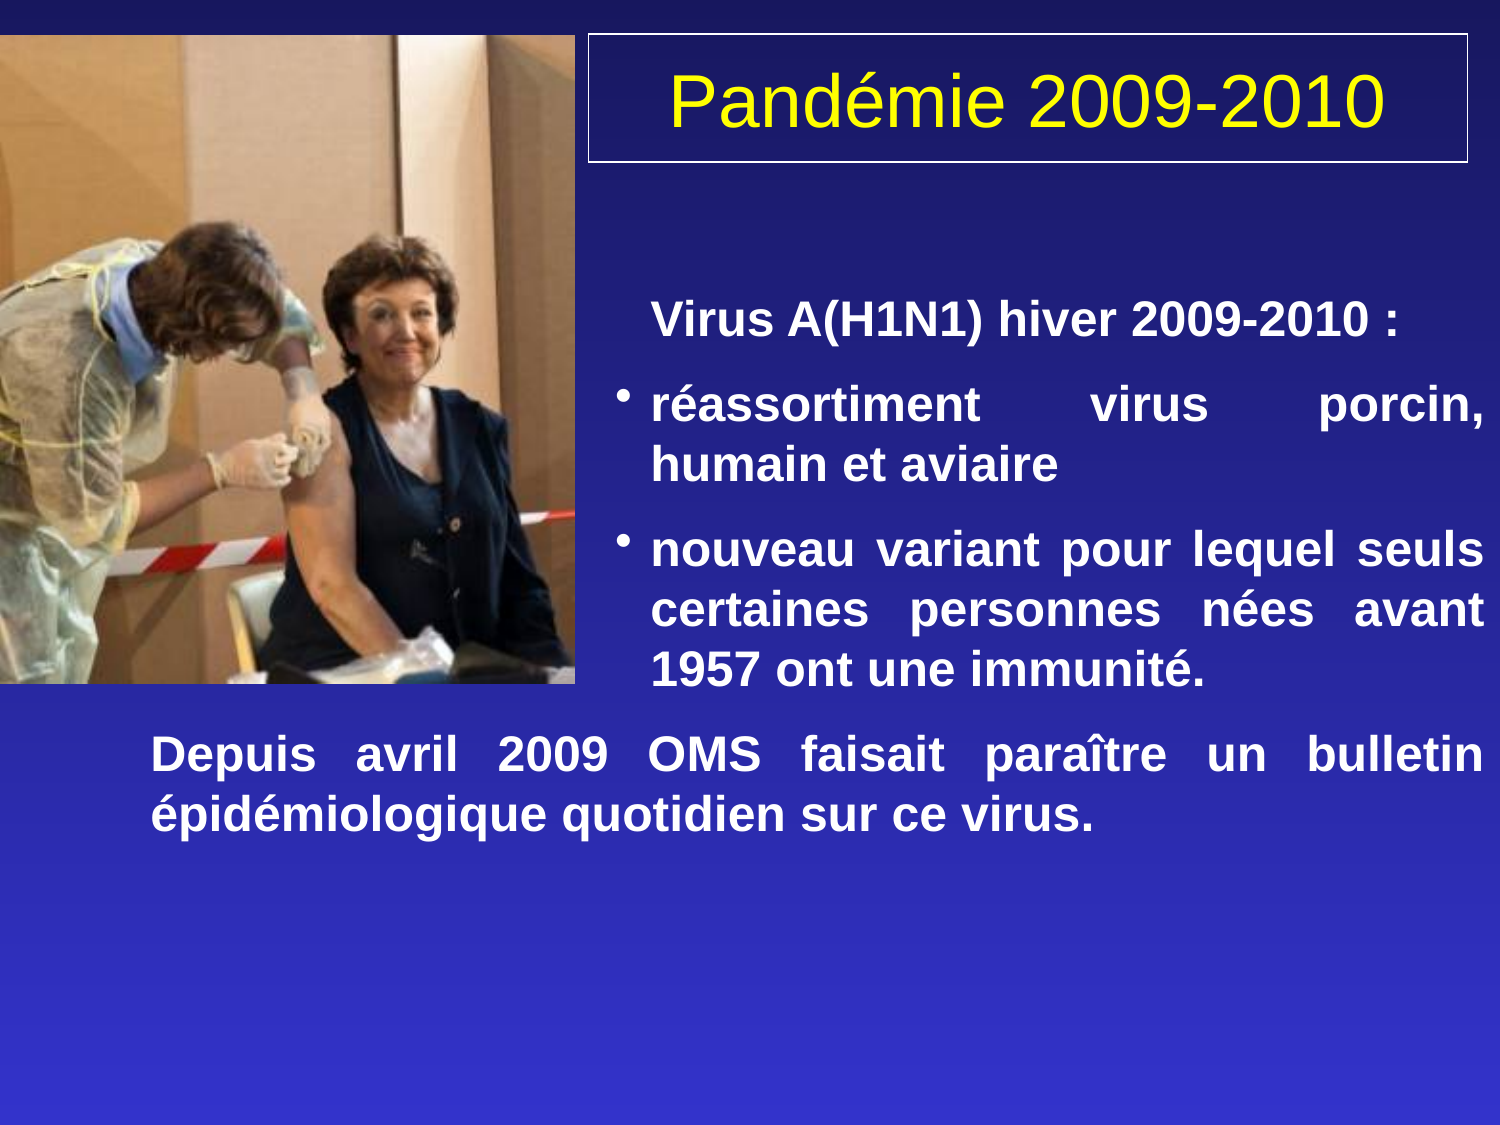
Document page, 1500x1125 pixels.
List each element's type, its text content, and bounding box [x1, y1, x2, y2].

text_box Virus A(H1N1) hiver 2009-2010 : réassortiment virus porcin, humain et aviaire nouveau variant pour lequel seuls certaines personnes nées avant 1957 ont une immunité. Depuis avril 2009 OMS faisait paraître un bulletin épidémiologique quotidien sur ce virus. [135, 279, 1500, 849]
title Pandémie 2009-2010 [588, 33, 1468, 163]
picture [0, 35, 575, 684]
